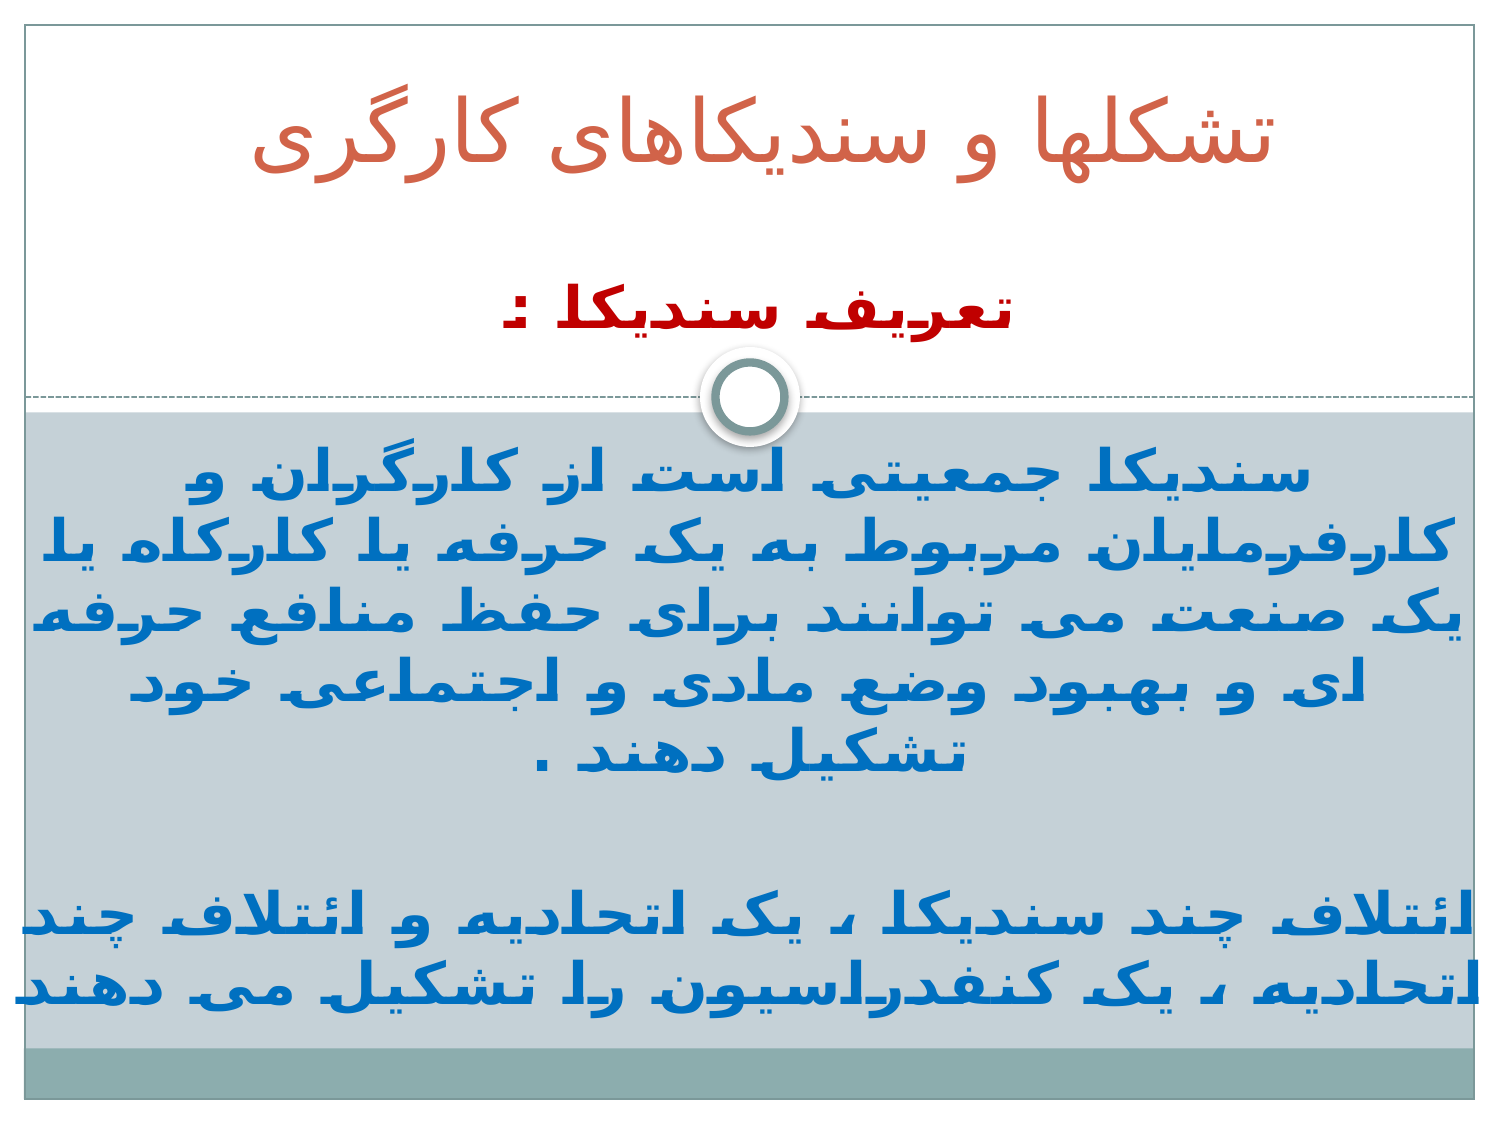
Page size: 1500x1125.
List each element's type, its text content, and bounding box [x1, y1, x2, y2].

title تشکلها و سندیکاهای کارگری [112, 62, 1388, 188]
subtitle تعریف سندیکا : سندیکا جمعیتی است از کارگران و کارفرمایان مربوط به یک حرفه یا کارکاه یا یک صنعت می توانند برای حفظ منافع حرفه ای و بهبود وضع مادی و اجتماعی خود تشکیل دهند . ائتلاف چند سندیکا ، یک اتحادیه و ائتلاف چند اتحادیه ، یک کنفدراسیون را تشکیل می دهند [0, 262, 1500, 750]
